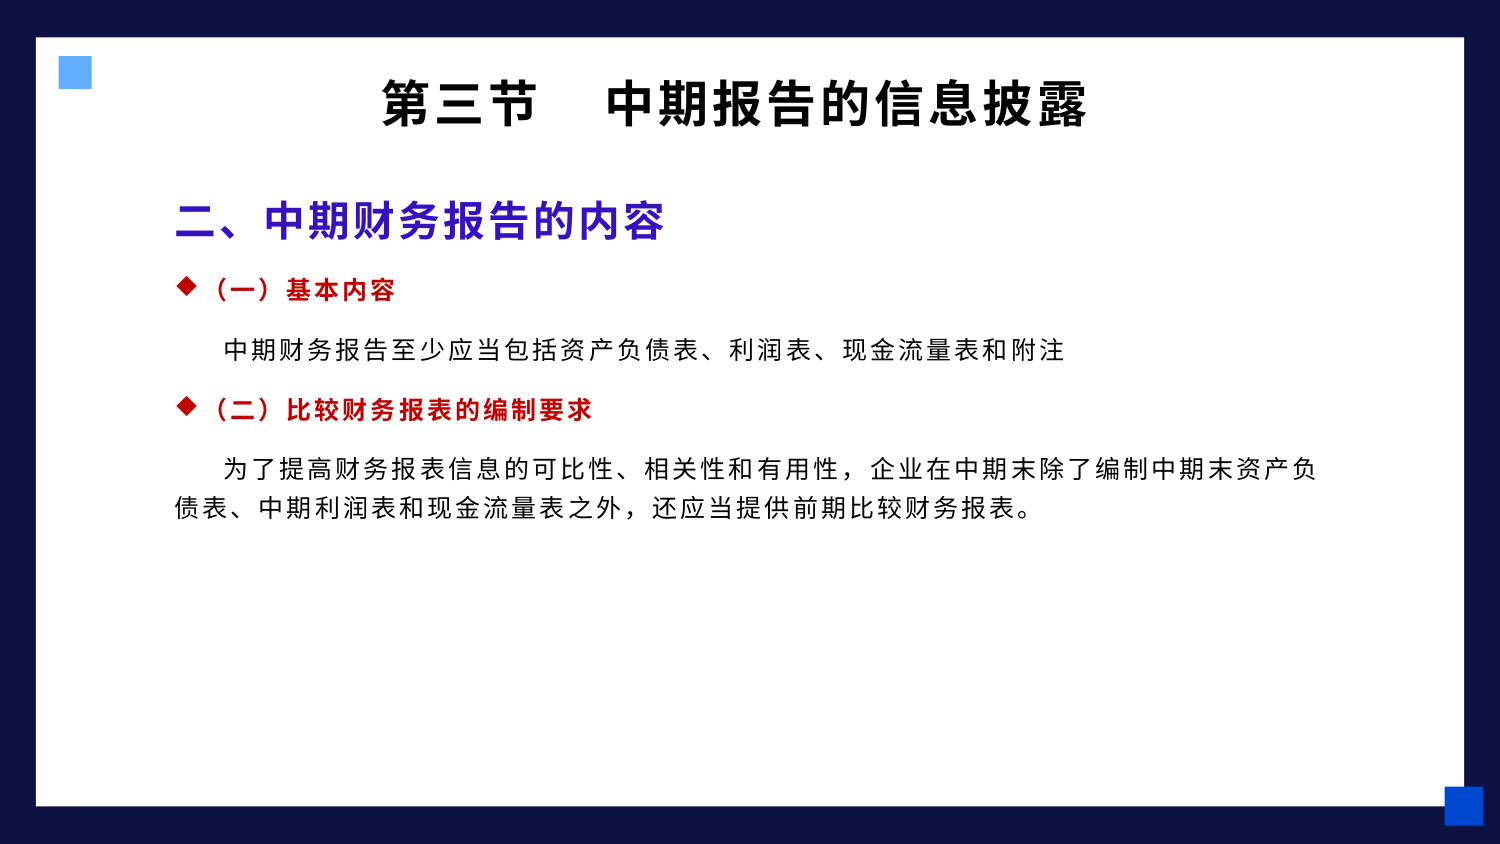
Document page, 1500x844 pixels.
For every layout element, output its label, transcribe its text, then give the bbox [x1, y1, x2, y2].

title 第三节 中期报告的信息披露 [141, 114, 1327, 138]
list 二、中期财务报告的内容 （一）基本内容 中期财务报告至少应当包括资产负债表、利润表、现金流量表和附注 （二）比较财务报表的编制要求 为了提高财务报表信息的可比性、相关性和有用性，企业在中期末除了编制中期末资产负债表、中期利润表和现金流量表之外，还应当提供前期比较财务报表。 [157, 179, 1343, 604]
